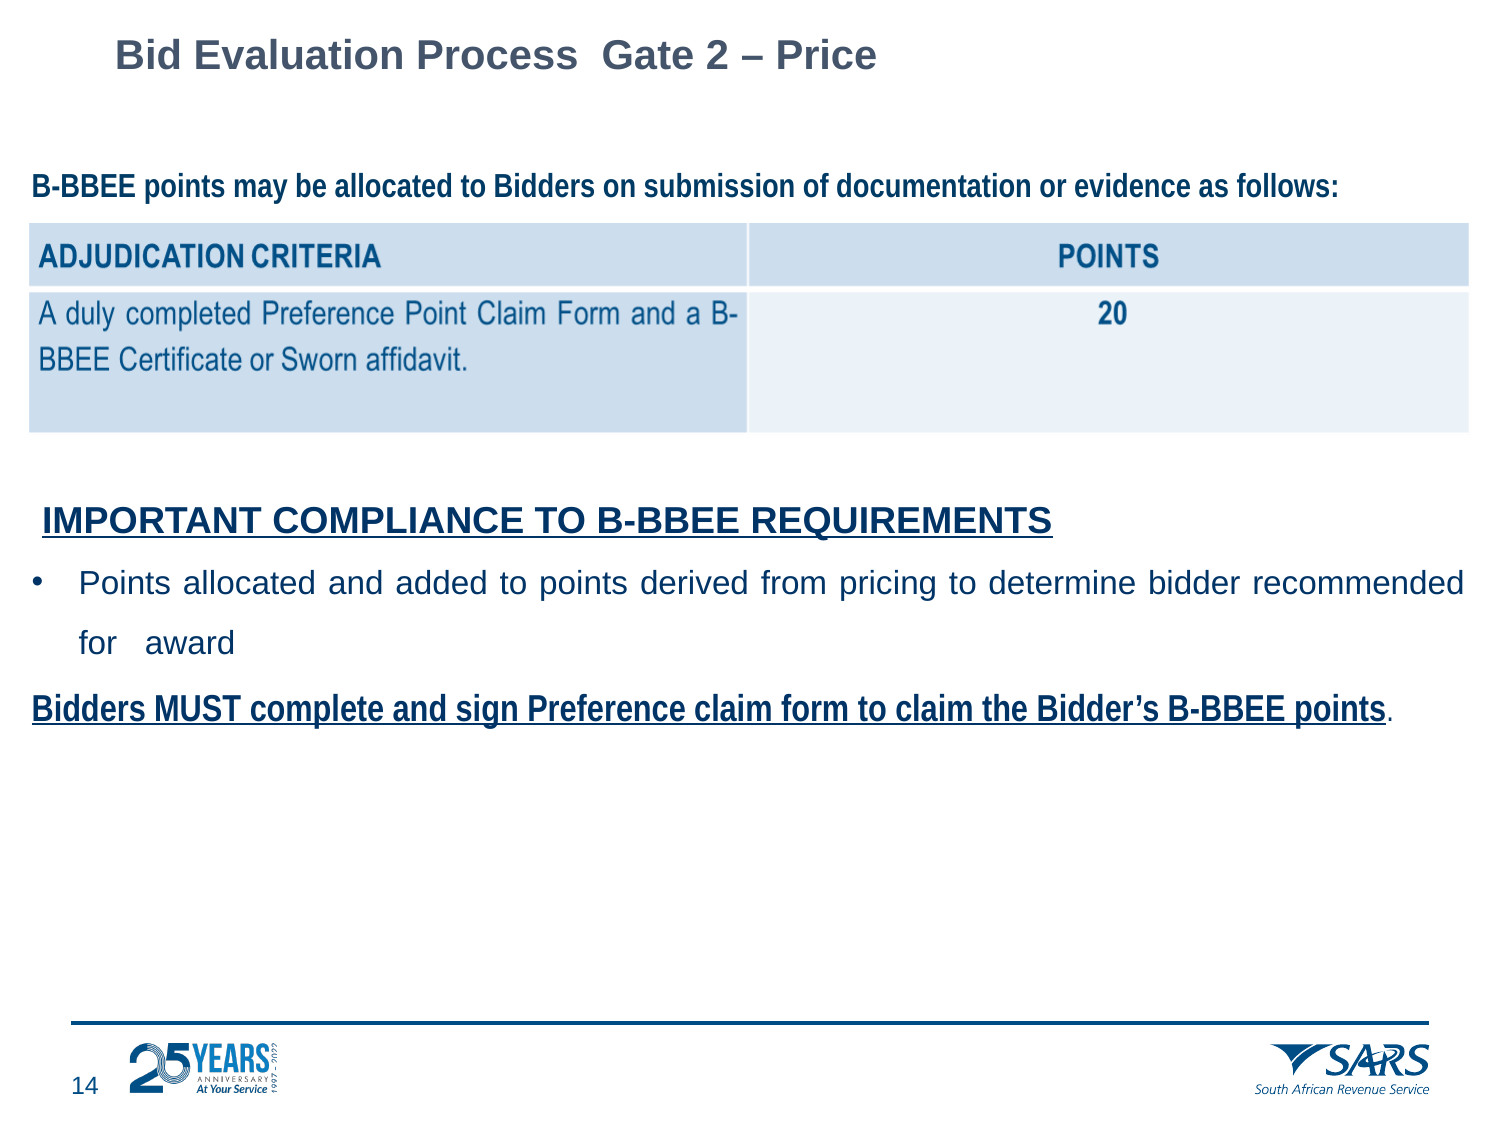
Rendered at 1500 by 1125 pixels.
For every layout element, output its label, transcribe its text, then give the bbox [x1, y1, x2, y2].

title Bid Evaluation Process Gate 2 – Price [55, 28, 1350, 117]
slide_number 13 [56, 1054, 394, 1115]
picture [26, 220, 1474, 436]
text_box B-BBEE points may be allocated to Bidders on submission of documentation or evidence as follows: IMPORTANT COMPLIANCE TO B-BBEE REQUIREMENTS Points allocated and added to points derived from pricing to determine bidder recommended for award Bidders MUST complete and sign Preference claim form to claim the Bidder’s B-BBEE points. [16, 136, 1482, 736]
